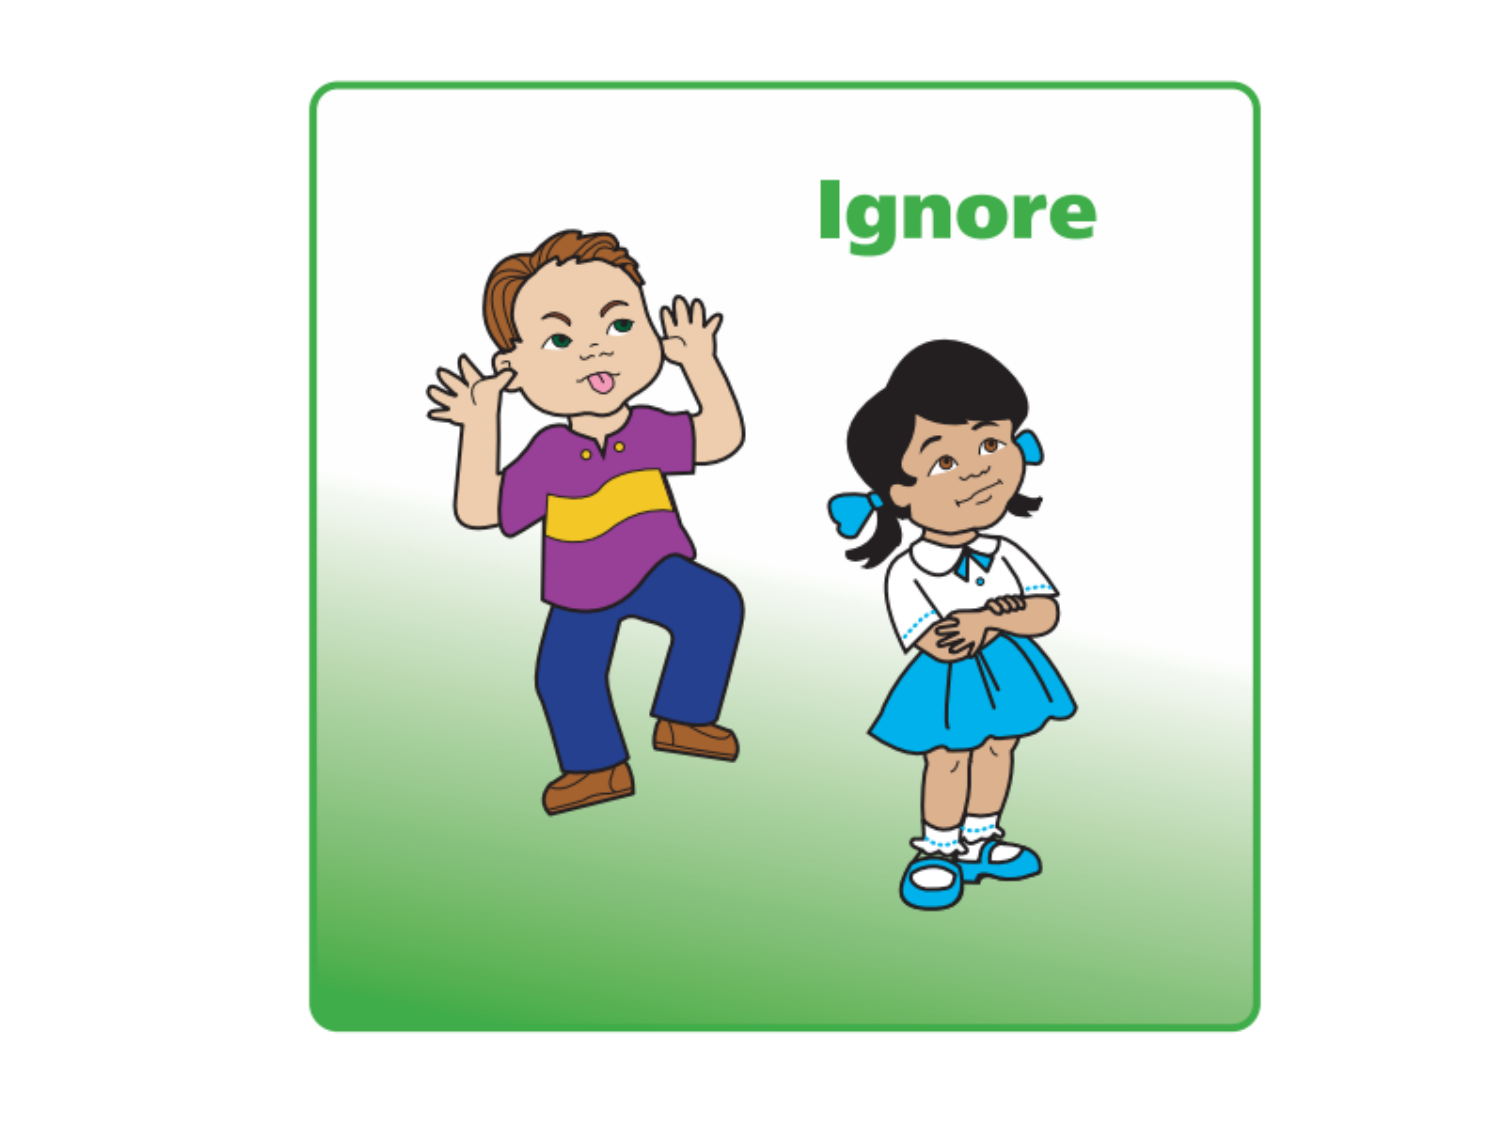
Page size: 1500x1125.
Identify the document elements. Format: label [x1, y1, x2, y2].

picture [287, 62, 1280, 1046]
